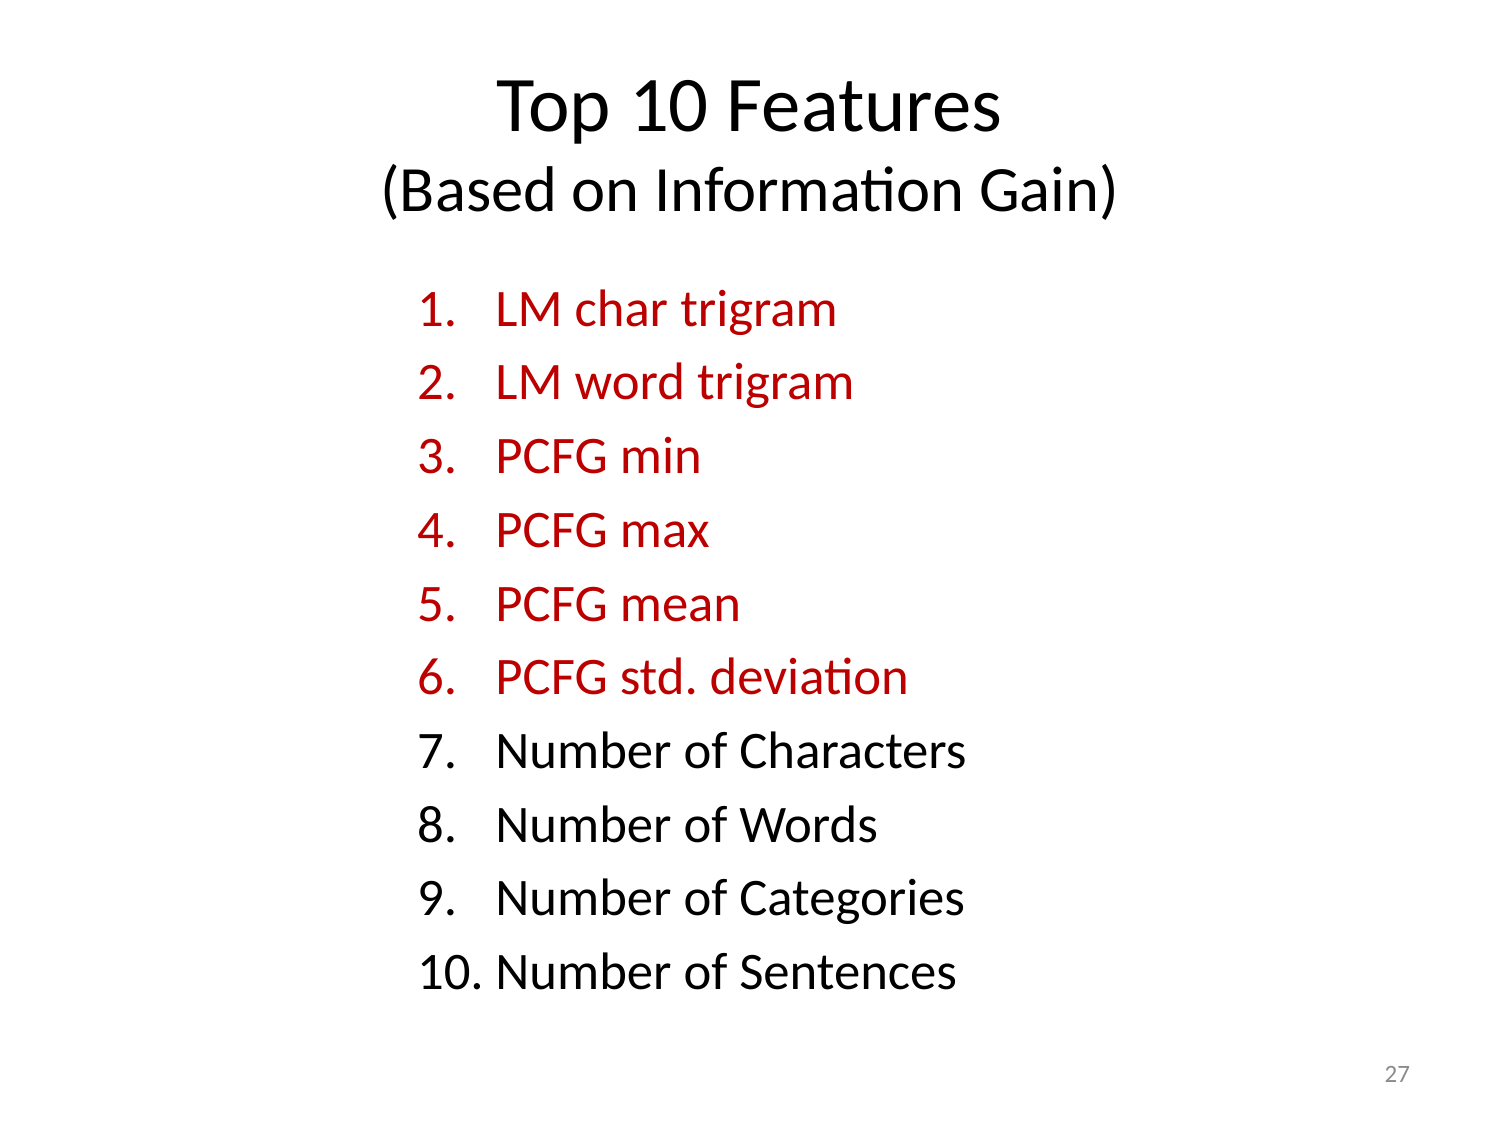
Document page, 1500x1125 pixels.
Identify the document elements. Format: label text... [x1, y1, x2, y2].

list LM char trigram LM word trigram PCFG min PCFG max PCFG mean PCFG std. deviation Number of Characters Number of Words Number of Categories Number of Sentences [402, 265, 1057, 1009]
title Top 10 Features (Based on Information Gain) [75, 45, 1425, 233]
slide_number 27 [1074, 1042, 1425, 1103]
